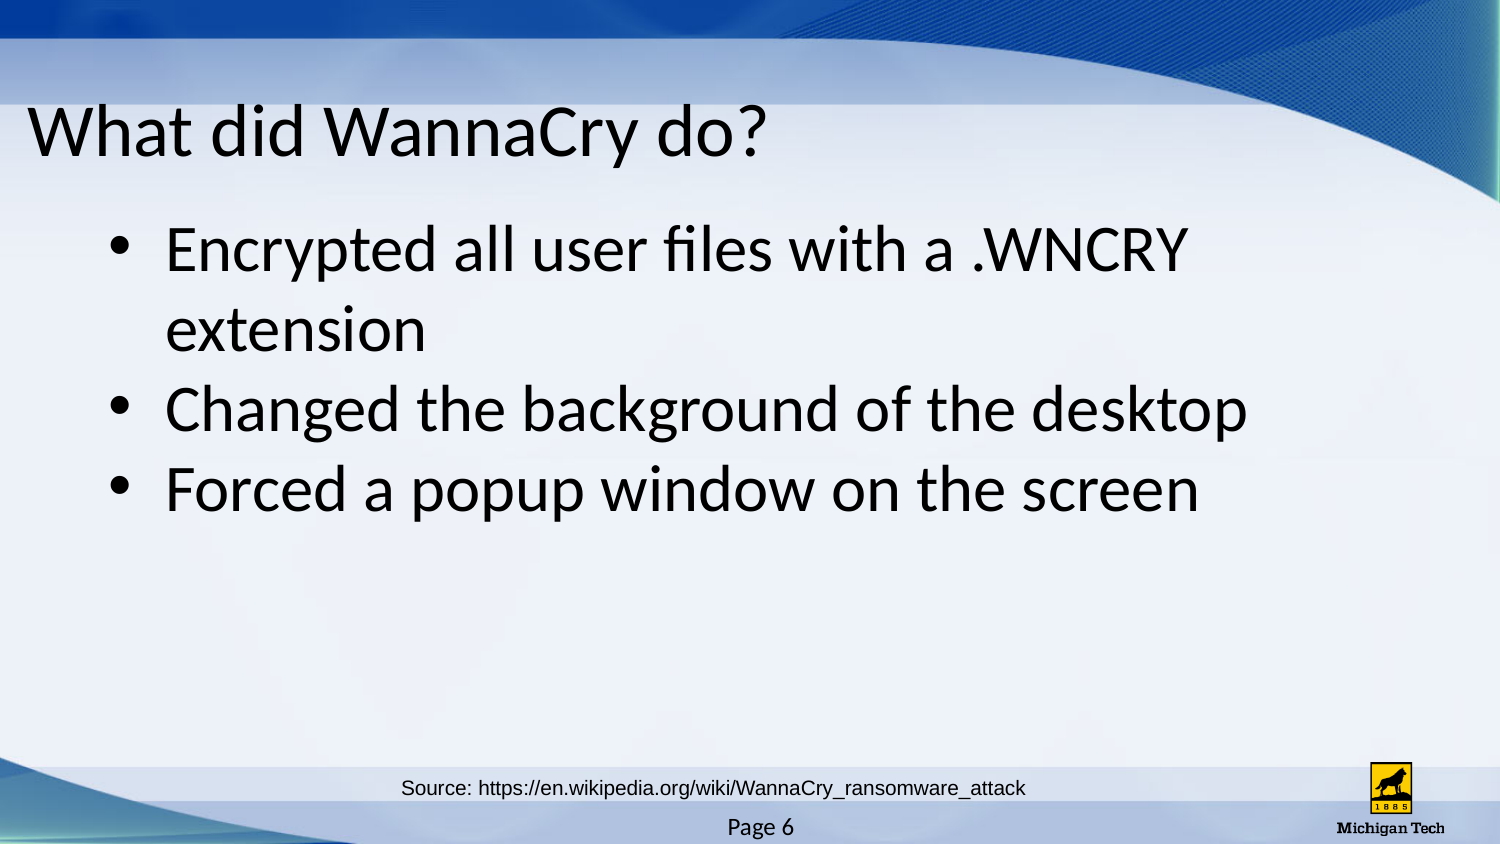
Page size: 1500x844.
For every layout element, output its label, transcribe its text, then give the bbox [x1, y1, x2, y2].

title What did WannaCry do? [12, 56, 1263, 197]
text_box Source: https://en.wikipedia.org/wiki/WannaCry_ransomware_attack [386, 767, 1435, 808]
list Encrypted all user files with a .WNCRY extension Changed the background of the desktop Forced a popup window on the screen [75, 196, 1425, 797]
picture [0, 0, 1500, 844]
